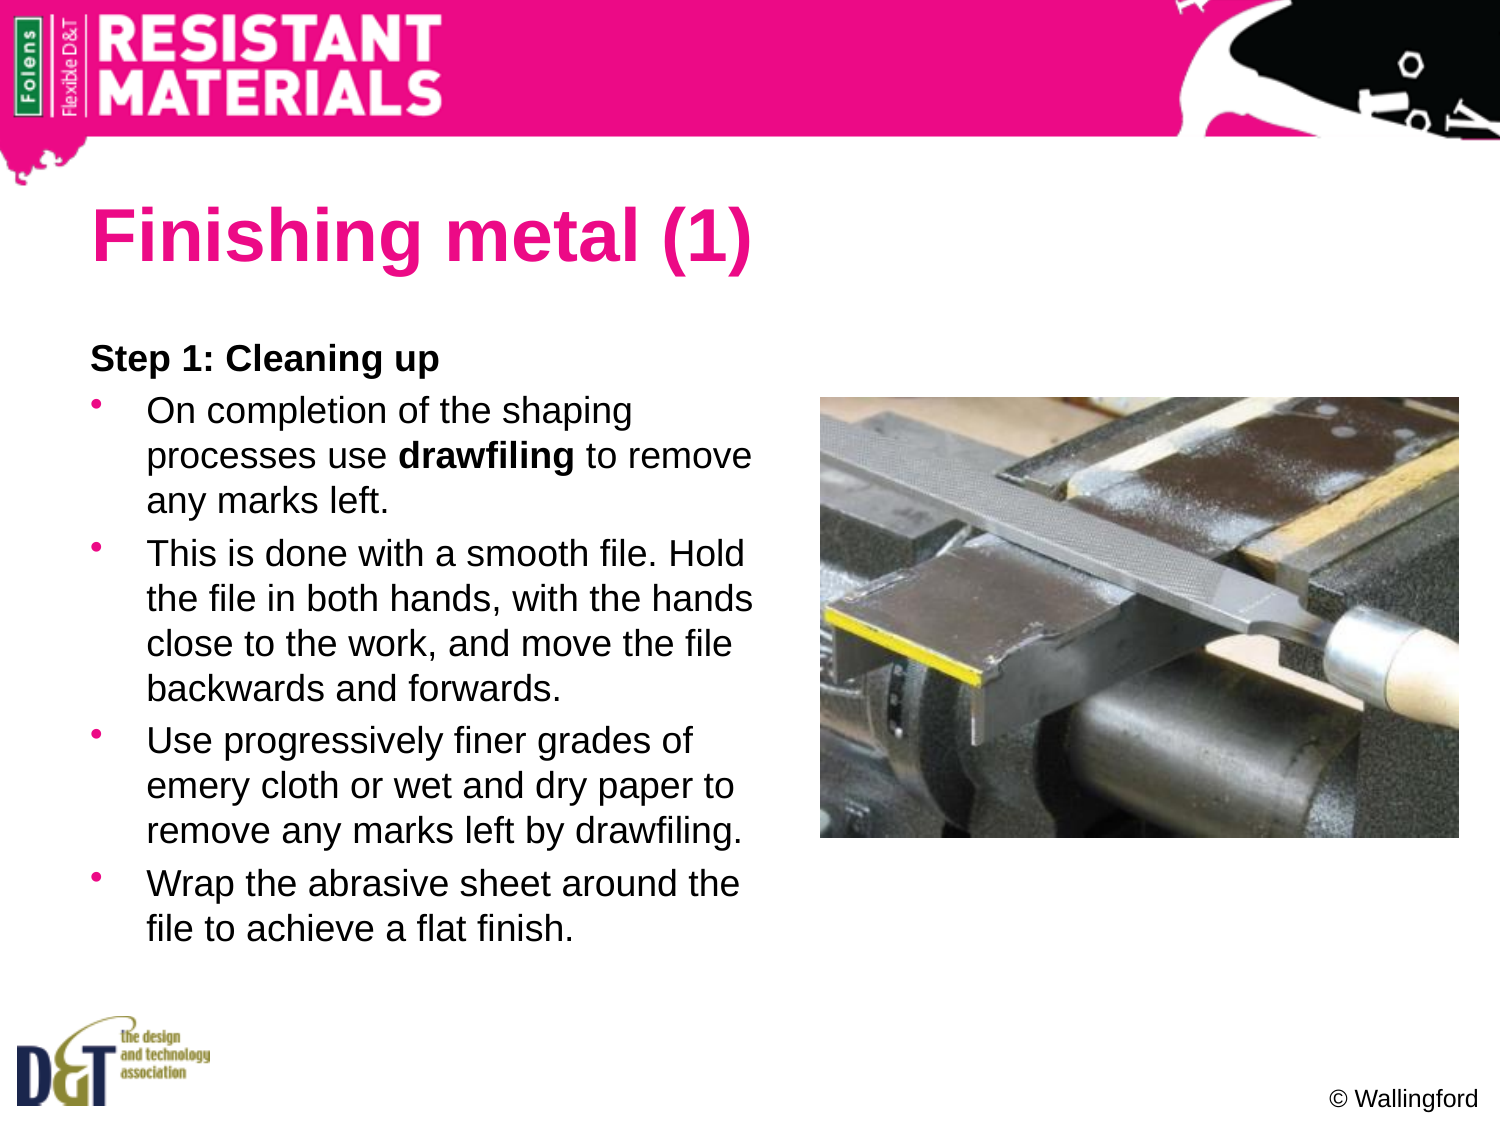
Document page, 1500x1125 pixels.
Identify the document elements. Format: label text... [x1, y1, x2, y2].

picture [0, 0, 1500, 1125]
text_box © Wallingford [1257, 1074, 1495, 1125]
title Finishing metal (1) [76, 160, 1427, 301]
list Step 1: Cleaning up On completion of the shaping processes use drawfiling to remove any marks left. This is done with a smooth file. Hold the file in both hands, with the hands close to the work, and move the file backwards and forwards. Use progressively finer grades of emery cloth or wet and dry paper to remove any marks left by drawfiling. Wrap the abrasive sheet around the file to achieve a flat finish. [75, 326, 786, 1005]
